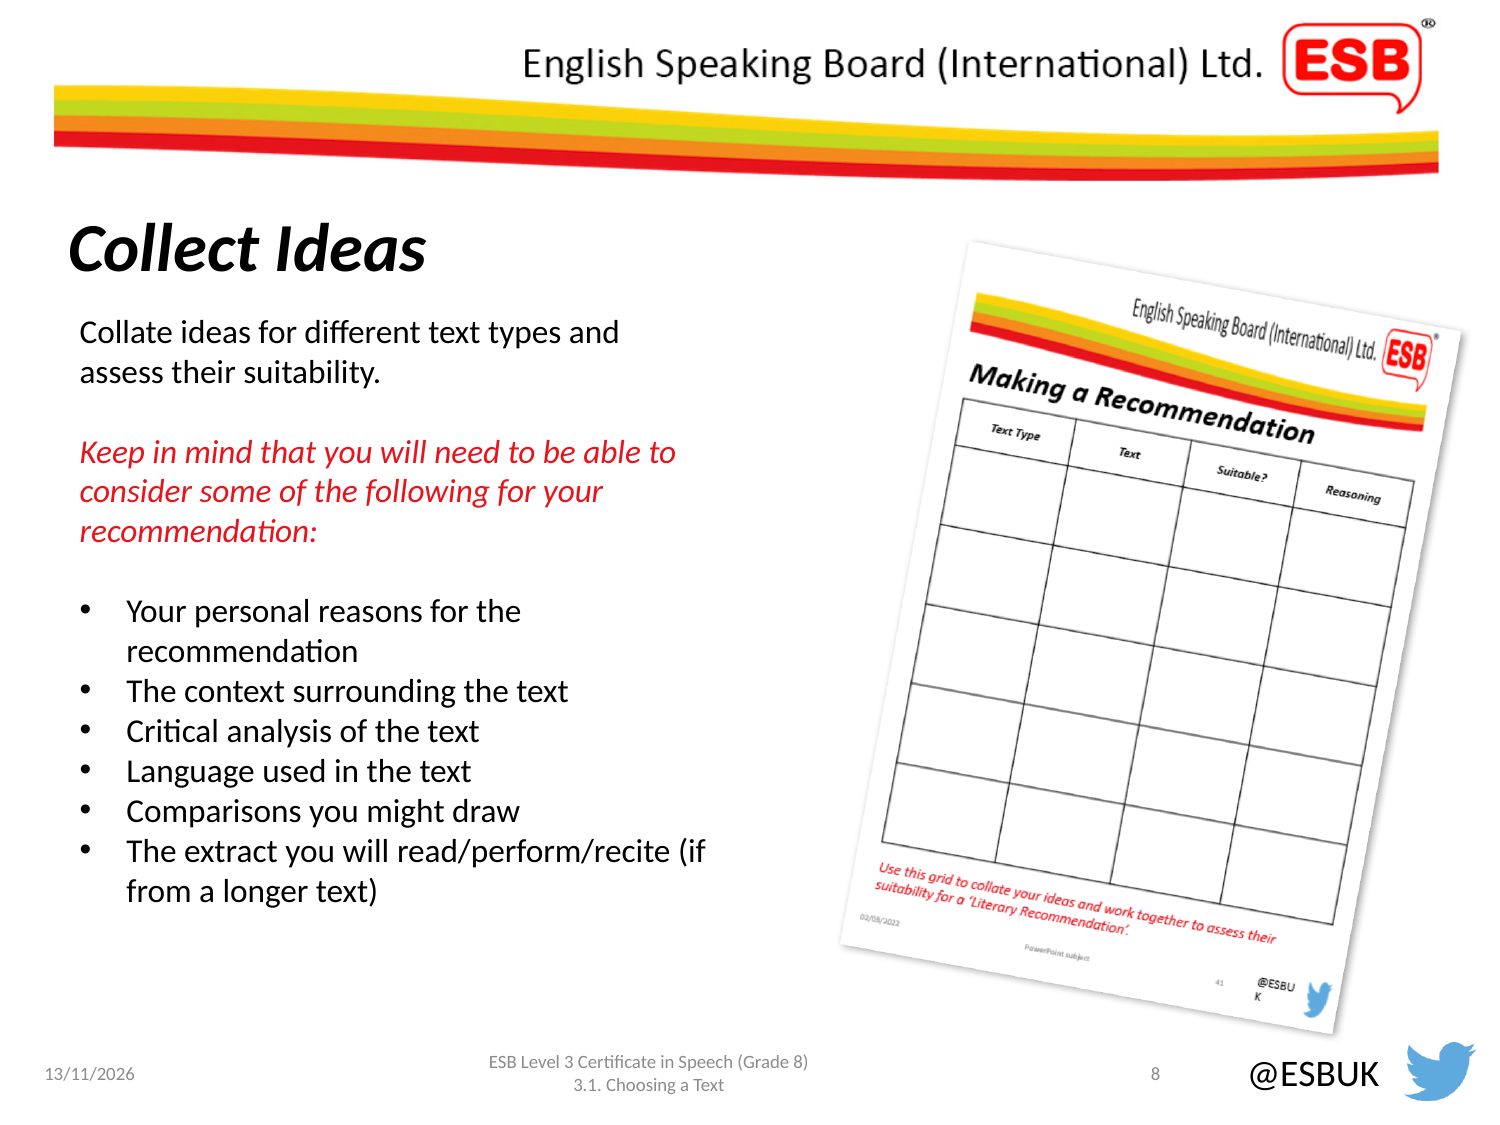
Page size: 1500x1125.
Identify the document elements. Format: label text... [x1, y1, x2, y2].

slide_number 8 [930, 1042, 1176, 1103]
picture [1404, 1042, 1476, 1101]
footer ESB Level 3 Certificate in Speech (Grade 8) 3.1. Choosing a Text [395, 1042, 902, 1103]
picture [840, 279, 1460, 1034]
picture [0, 0, 1500, 189]
text_box Collate ideas for different text types and assess their suitability. Keep in mind that you will need to be able to consider some of the following for your recommendation: Your personal reasons for the recommendation The context surrounding the text Critical analysis of the text Language used in the text Comparisons you might draw The extract you will read/perform/recite (if from a longer text) [64, 302, 727, 962]
title Collect Ideas [53, 172, 1347, 327]
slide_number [29, 1042, 367, 1103]
